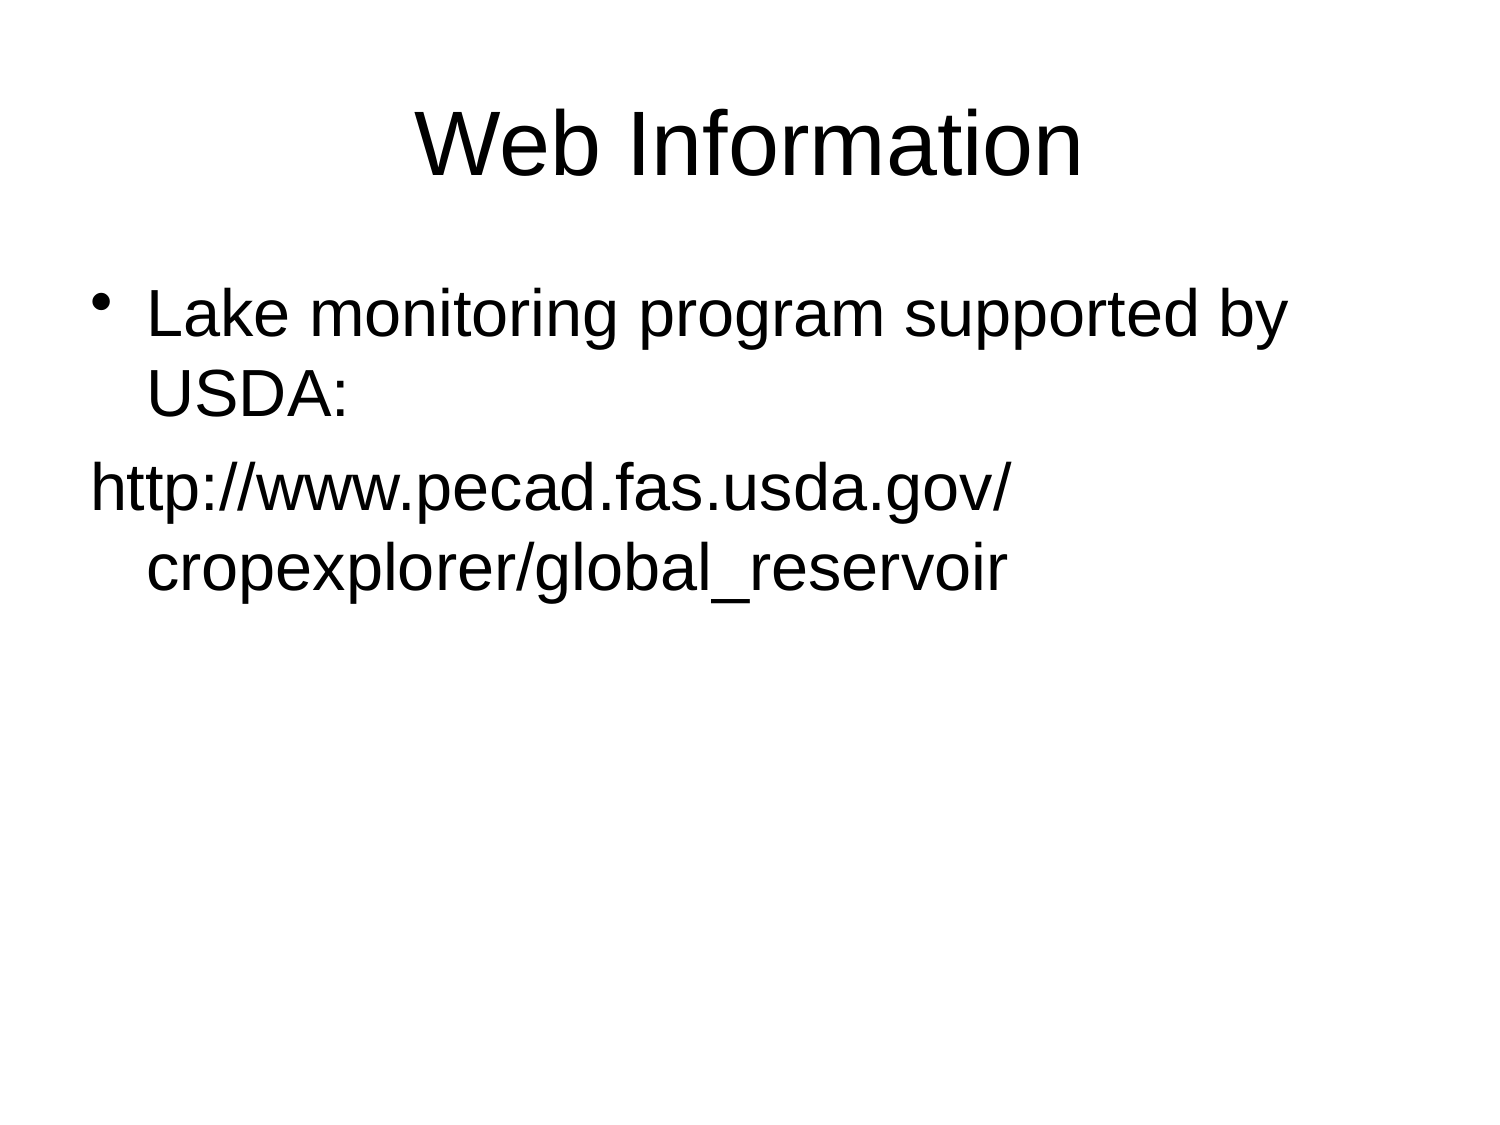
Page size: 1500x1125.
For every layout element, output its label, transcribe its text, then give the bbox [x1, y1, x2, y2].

title Web Information [74, 44, 1426, 233]
list Lake monitoring program supported by USDA: http://www.pecad.fas.usda.gov/cropexplorer/global_reservoir [74, 262, 1426, 1006]
